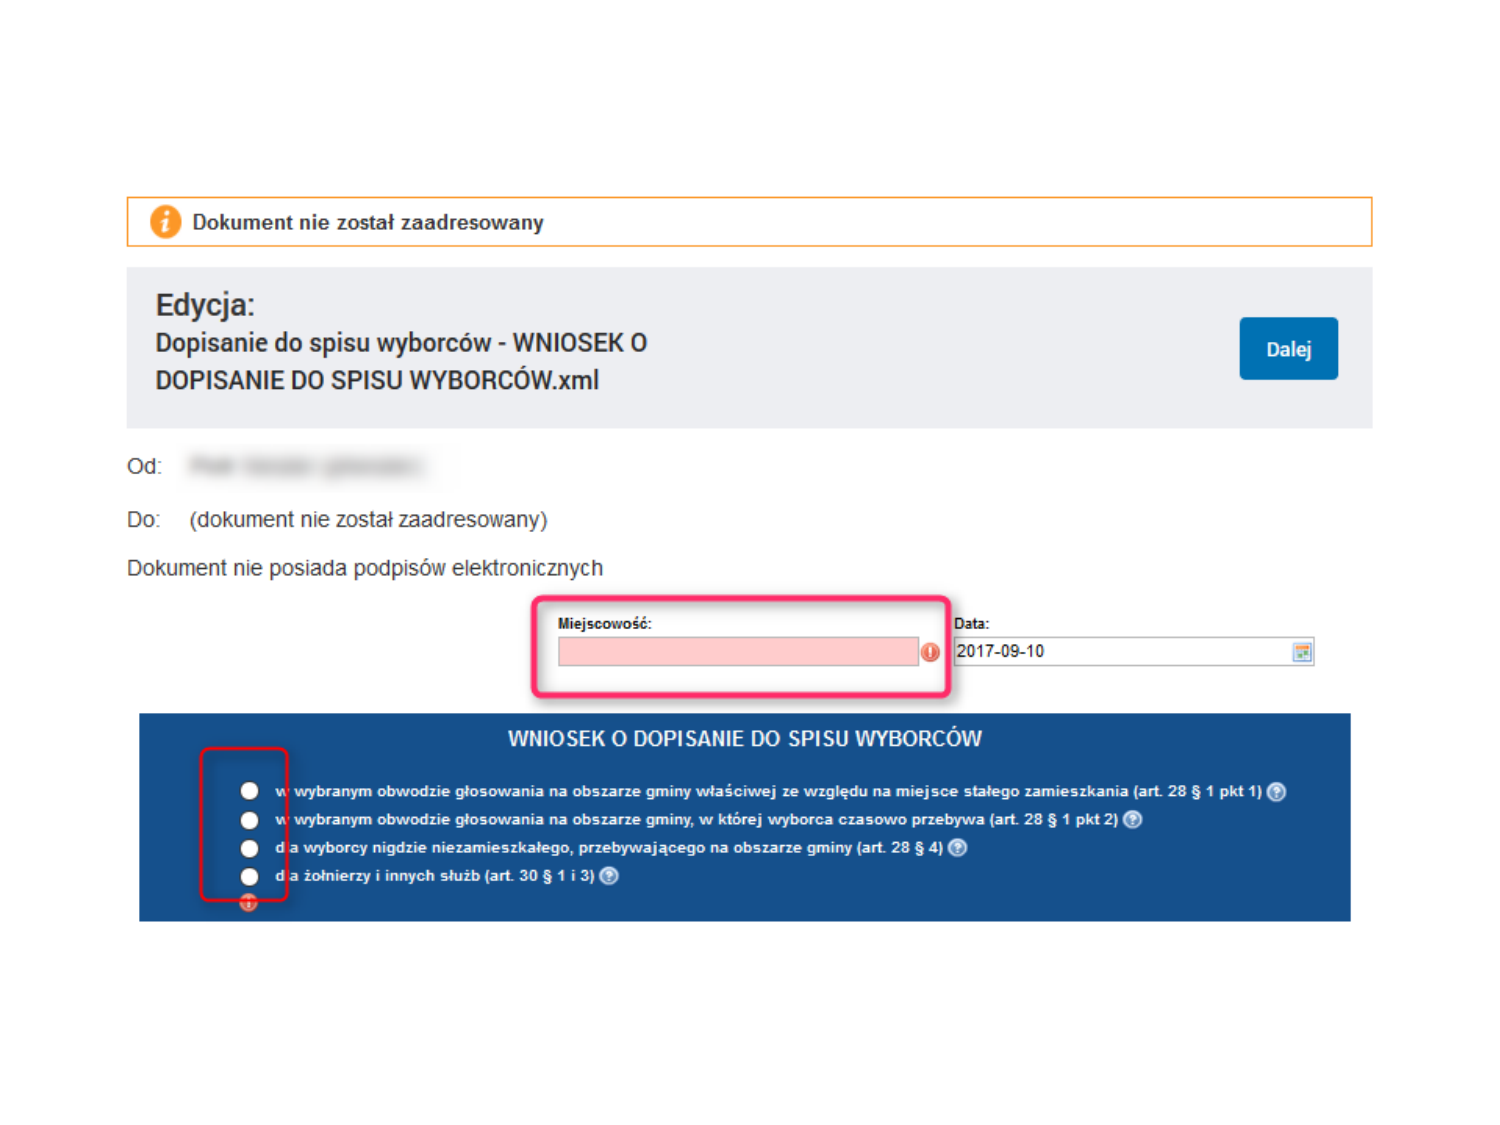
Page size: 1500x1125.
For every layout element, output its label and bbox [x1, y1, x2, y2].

picture [112, 186, 1388, 939]
